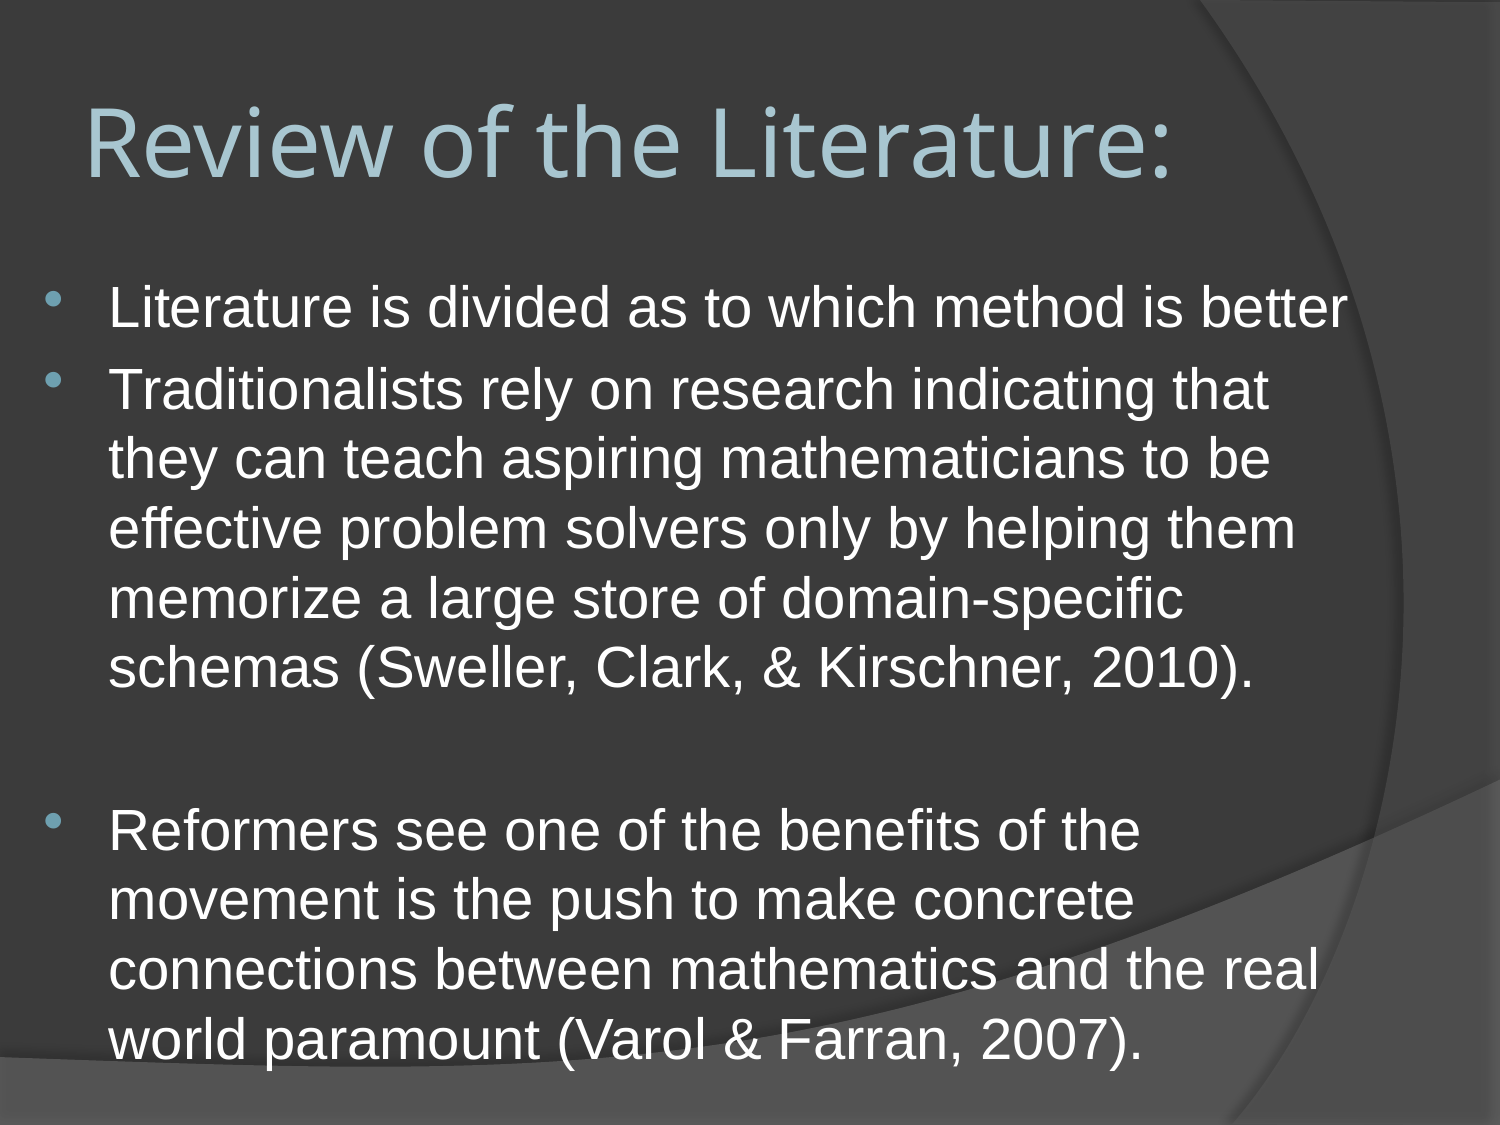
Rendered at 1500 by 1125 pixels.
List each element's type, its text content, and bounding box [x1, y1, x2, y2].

title Review of the Literature: [75, 45, 1300, 233]
list Literature is divided as to which method is better Traditionalists rely on research indicating that they can teach aspiring mathematicians to be effective problem solvers only by helping them memorize a large store of domain-specific schemas (Sweller, Clark, & Kirschner, 2010). Reformers see one of the benefits of the movement is the push to make concrete connections between mathematics and the real world paramount (Varol & Farran, 2007). [24, 262, 1400, 1088]
